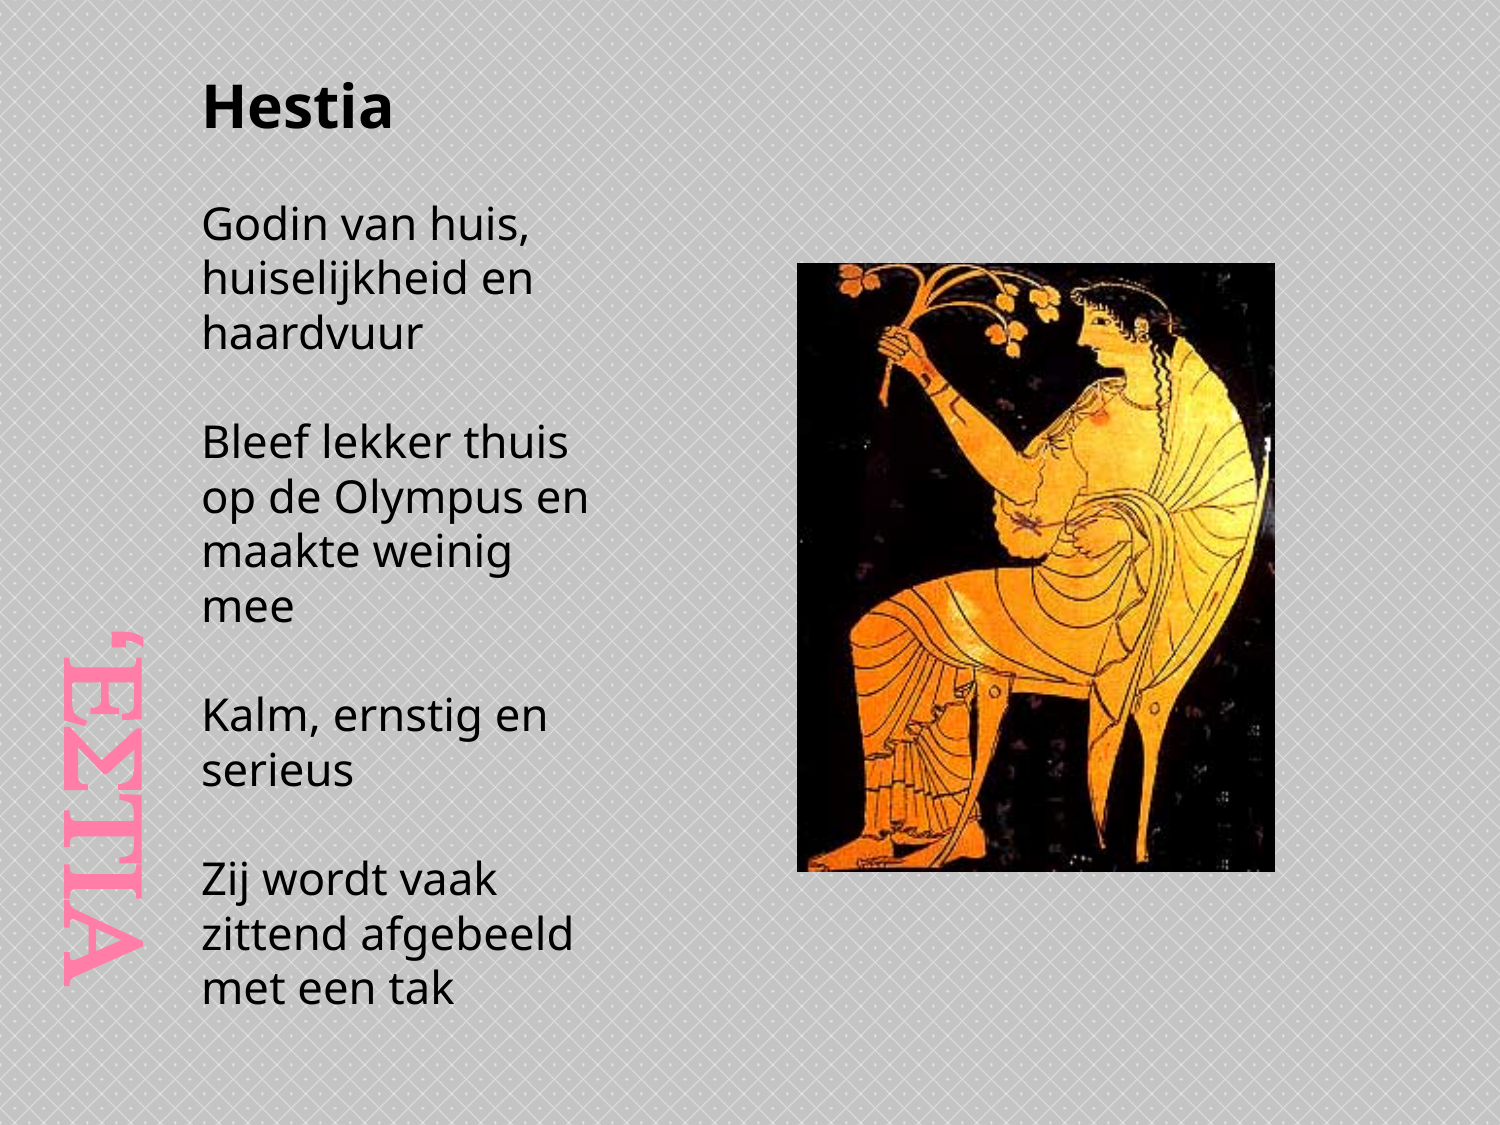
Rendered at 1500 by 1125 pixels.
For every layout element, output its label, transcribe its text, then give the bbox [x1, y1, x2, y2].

list Hestia Godin van huis, huiselijkheid en haardvuur Bleef lekker thuis op de Olympus en maakte weinig mee Kalm, ernstig en serieus Zij wordt vaak zittend afgebeeld met een tak [186, 60, 621, 1036]
title ‘estia [36, 60, 186, 1036]
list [796, 263, 1275, 872]
